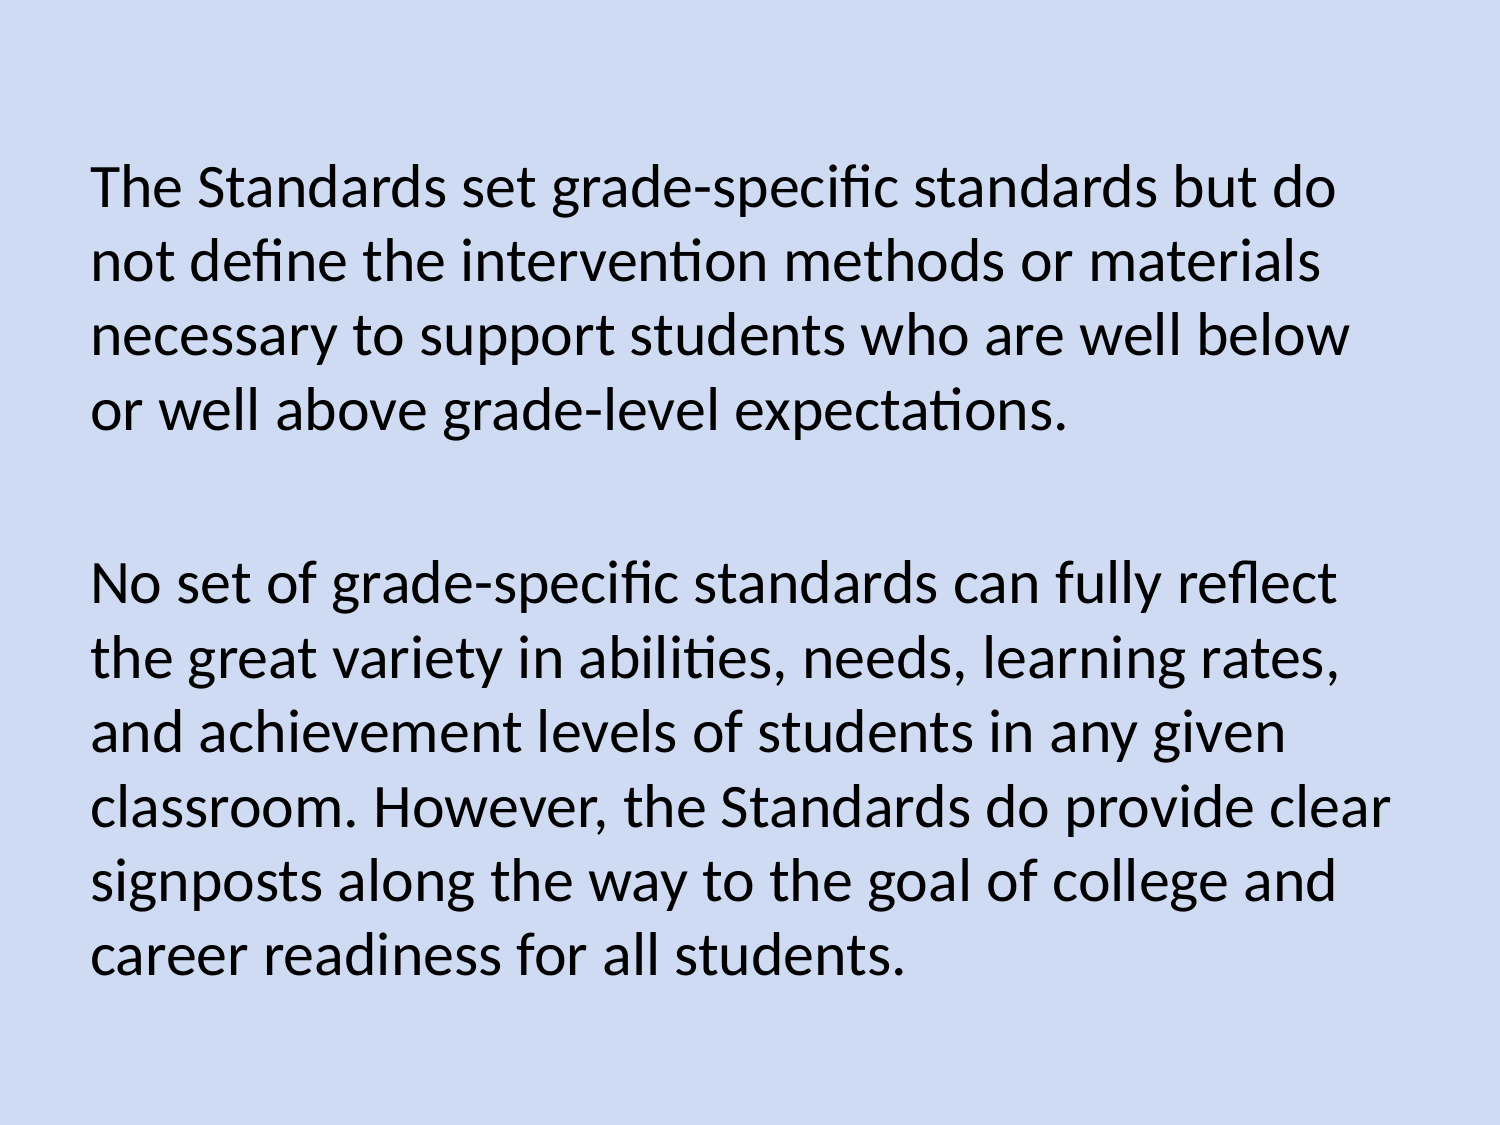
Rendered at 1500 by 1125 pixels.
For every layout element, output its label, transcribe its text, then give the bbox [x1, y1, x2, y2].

list The Standards set grade-specific standards but do not define the intervention methods or materials necessary to support students who are well below or well above grade-level expectations. No set of grade-specific standards can fully reflect the great variety in abilities, needs, learning rates, and achievement levels of students in any given classroom. However, the Standards do provide clear signposts along the way to the goal of college and career readiness for all students. [75, 137, 1425, 1005]
